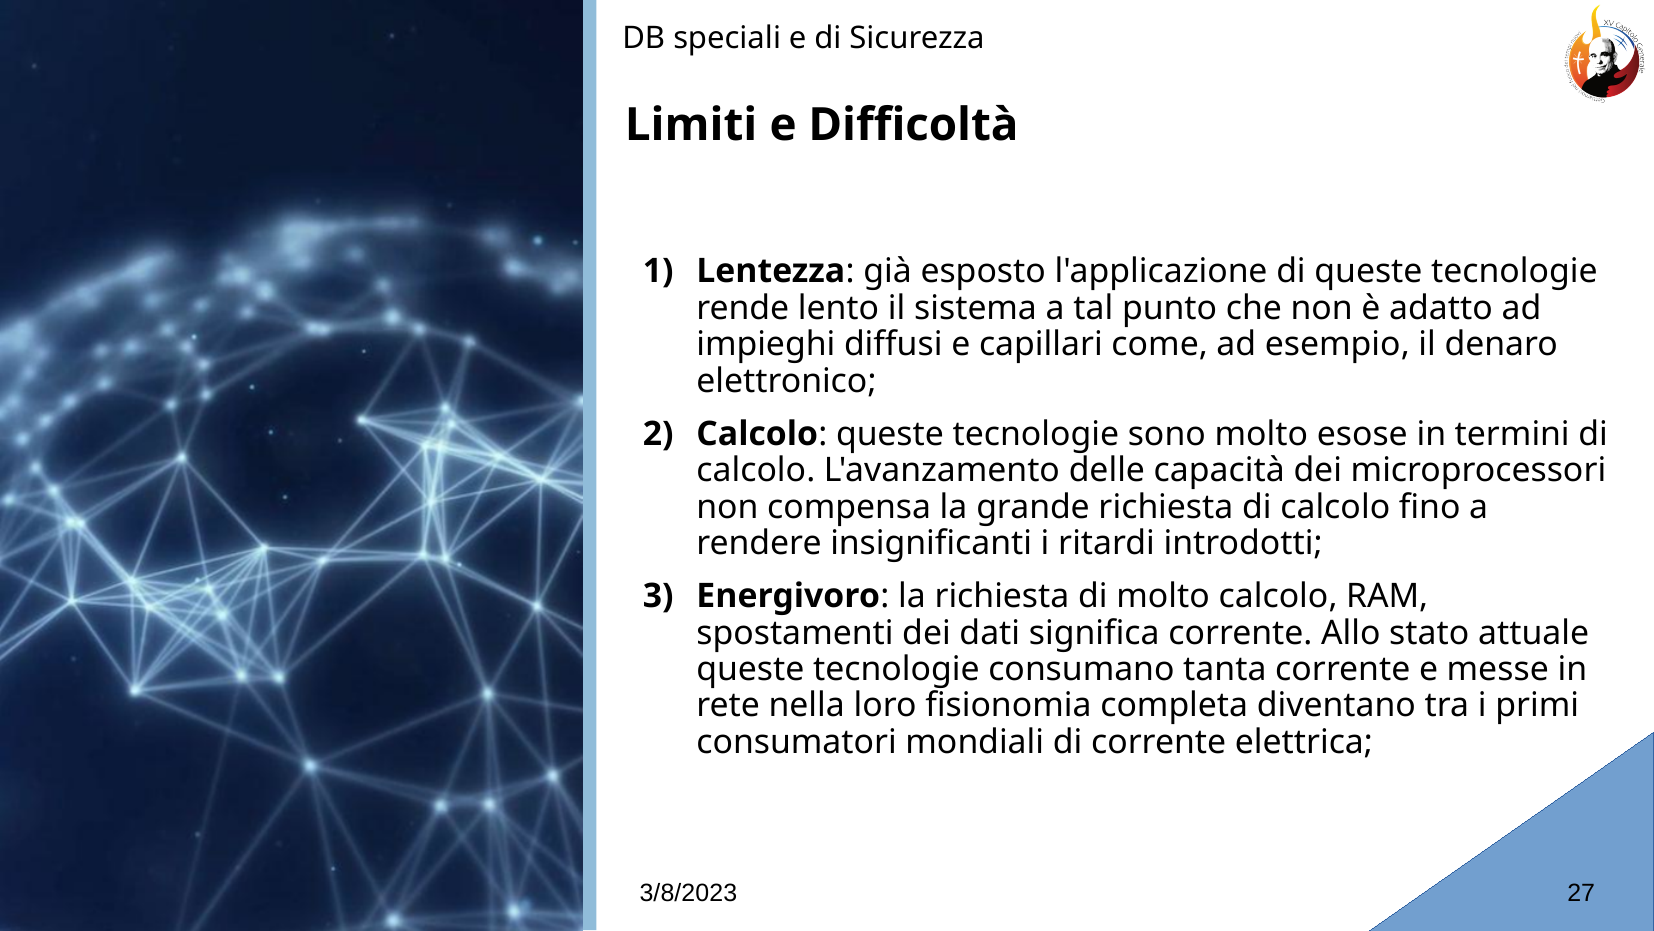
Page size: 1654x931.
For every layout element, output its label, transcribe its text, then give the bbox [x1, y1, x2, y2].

list Lentezza: già esposto l'applicazione di queste tecnologie rende lento il sistema a tal punto che non è adatto ad impieghi diffusi e capillari come, ad esempio, il denaro elettronico; Calcolo: queste tecnologie sono molto esose in termini di calcolo. L'avanzamento delle capacità dei microprocessori non compensa la grande richiesta di calcolo fino a rendere insignificanti i ritardi introdotti; Energivoro: la richiesta di molto calcolo, RAM, spostamenti dei dati significa corrente. Allo stato attuale queste tecnologie consumano tanta corrente e messe in rete nella loro fisionomia completa diventano tra i primi consumatori mondiali di corrente elettrica; [624, 253, 1621, 771]
text_box DB speciali e di Sicurezza [607, 9, 1340, 63]
picture [1563, 4, 1646, 103]
picture [0, 0, 583, 931]
title Limiti e Difficoltà [624, 94, 1621, 208]
